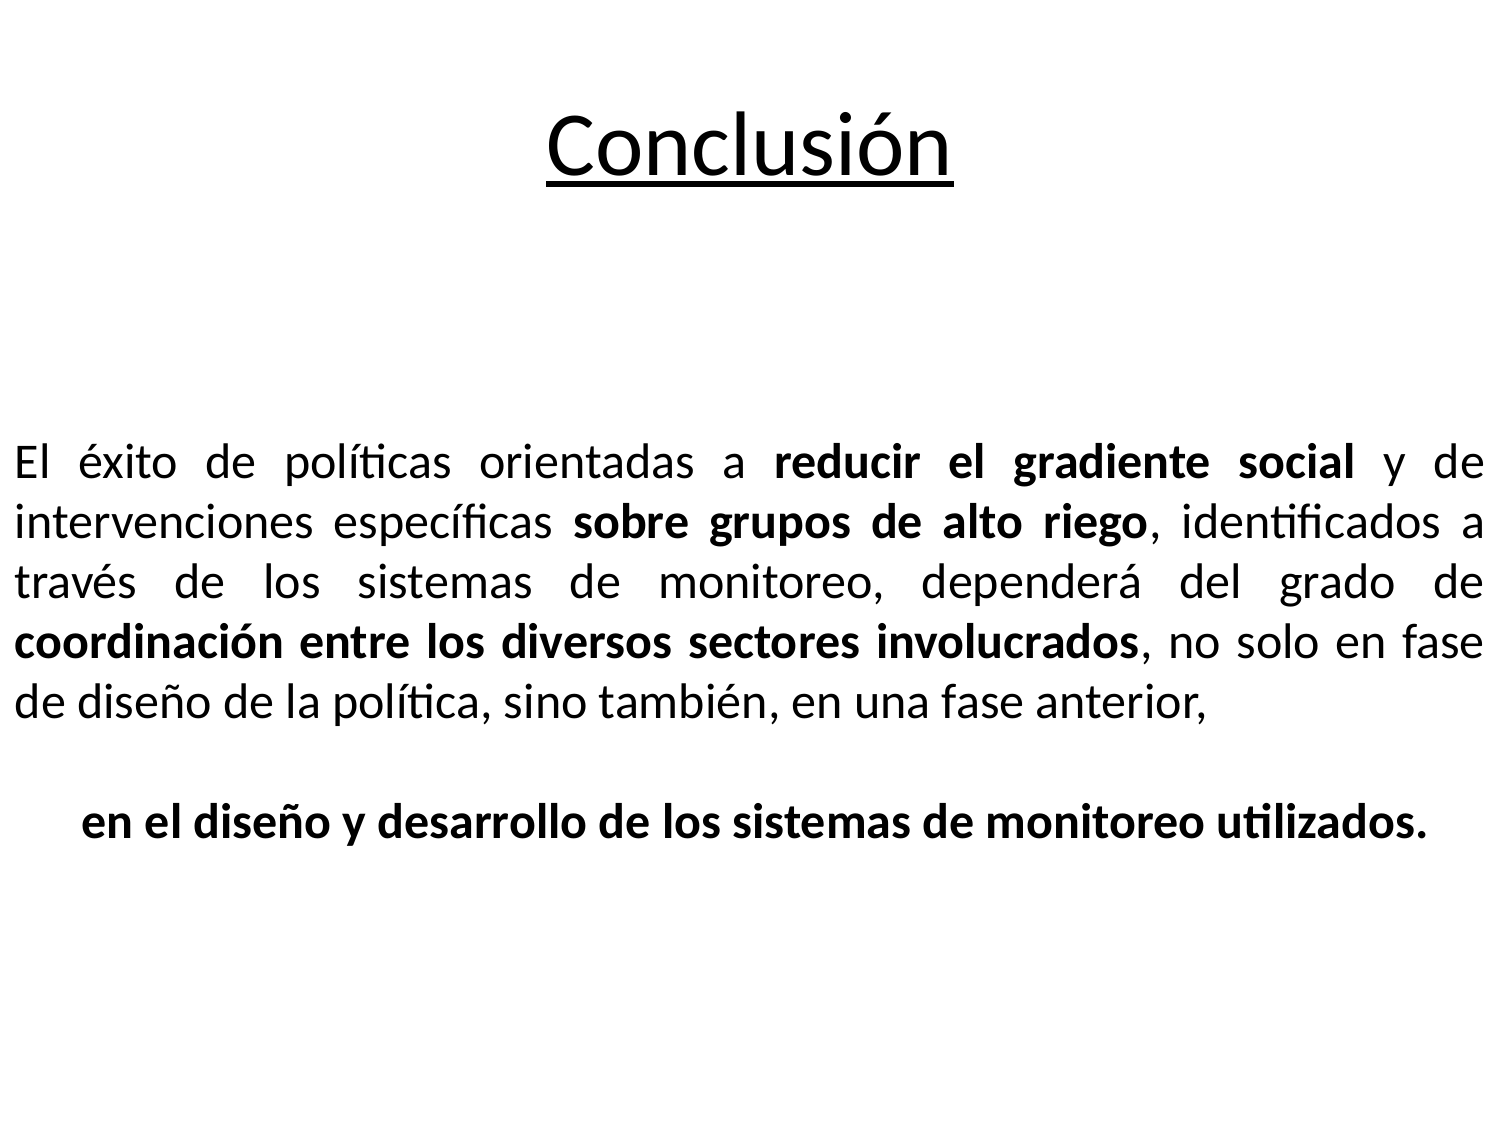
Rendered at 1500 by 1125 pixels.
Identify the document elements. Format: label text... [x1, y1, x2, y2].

title Conclusión [75, 45, 1425, 233]
text_box El éxito de políticas orientadas a reducir el gradiente social y de intervenciones específicas sobre grupos de alto riego, identificados a través de los sistemas de monitoreo, dependerá del grado de coordinación entre los diversos sectores involucrados, no solo en fase de diseño de la política, sino también, en una fase anterior, en el diseño y desarrollo de los sistemas de monitoreo utilizados. [0, 421, 1500, 917]
